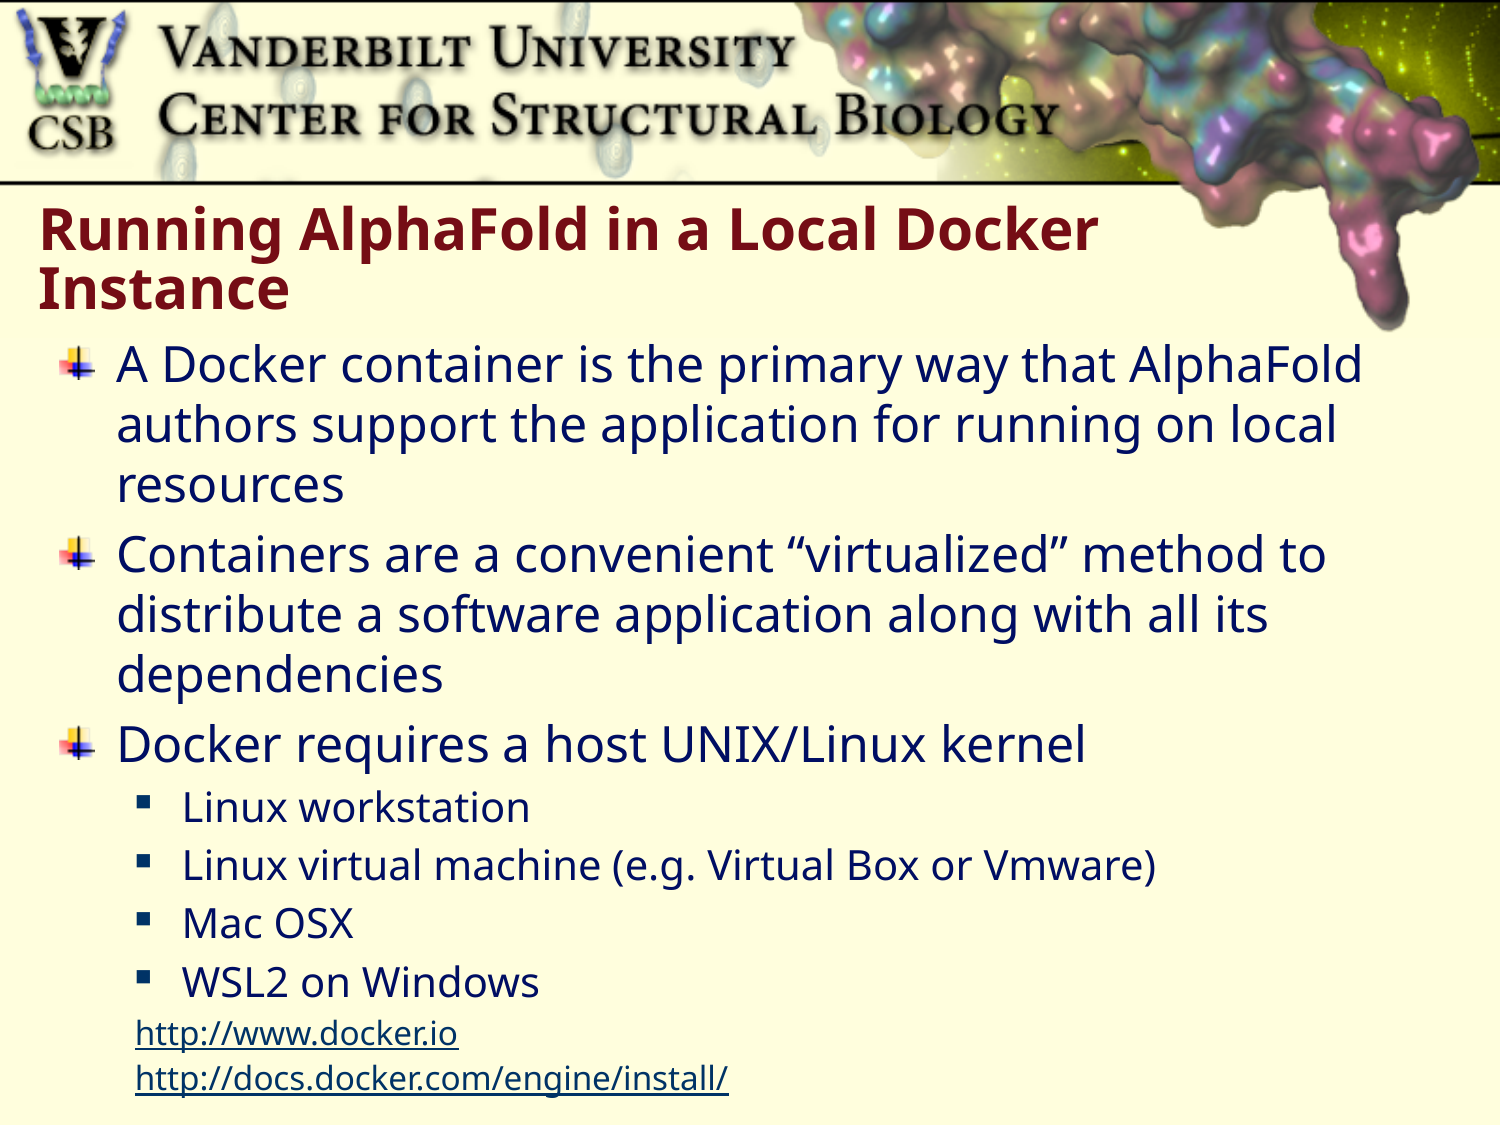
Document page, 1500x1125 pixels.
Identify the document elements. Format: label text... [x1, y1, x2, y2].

list A Docker container is the primary way that AlphaFold authors support the application for running on local resources Containers are a convenient “virtualized” method to distribute a software application along with all its dependencies Docker requires a host UNIX/Linux kernel Linux workstation Linux virtual machine (e.g. Virtual Box or Vmware) Mac OSX WSL2 on Windows http://www.docker.io http://docs.docker.com/engine/install/ [44, 324, 1451, 1113]
picture [59, 534, 95, 570]
picture [0, 0, 1500, 338]
title Running AlphaFold in a Local Docker Instance [23, 187, 1379, 338]
picture [59, 724, 95, 760]
picture [59, 344, 95, 380]
